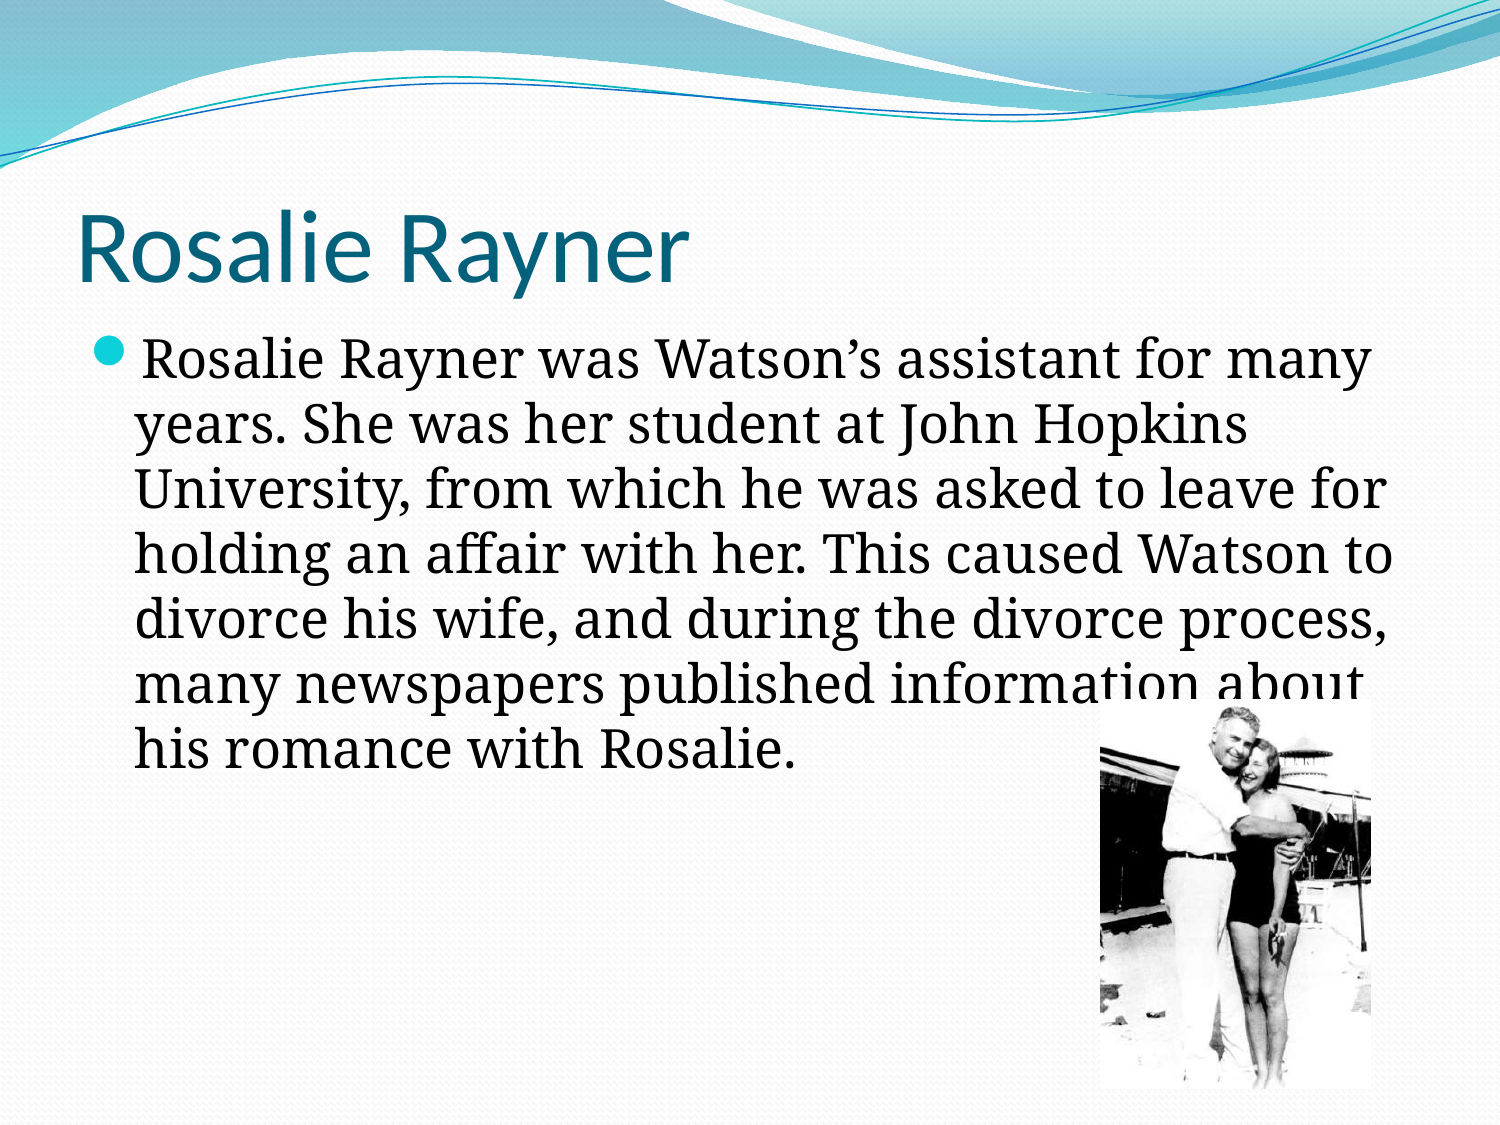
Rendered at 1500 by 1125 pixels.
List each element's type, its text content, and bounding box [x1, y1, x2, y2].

list Rosalie Rayner was Watson’s assistant for many years. She was her student at John Hopkins University, from which he was asked to leave for holding an affair with her. This caused Watson to divorce his wife, and during the divorce process, many newspapers published information about his romance with Rosalie. [75, 317, 1425, 1038]
picture [1099, 699, 1371, 1090]
title Rosalie Rayner [75, 115, 1425, 303]
